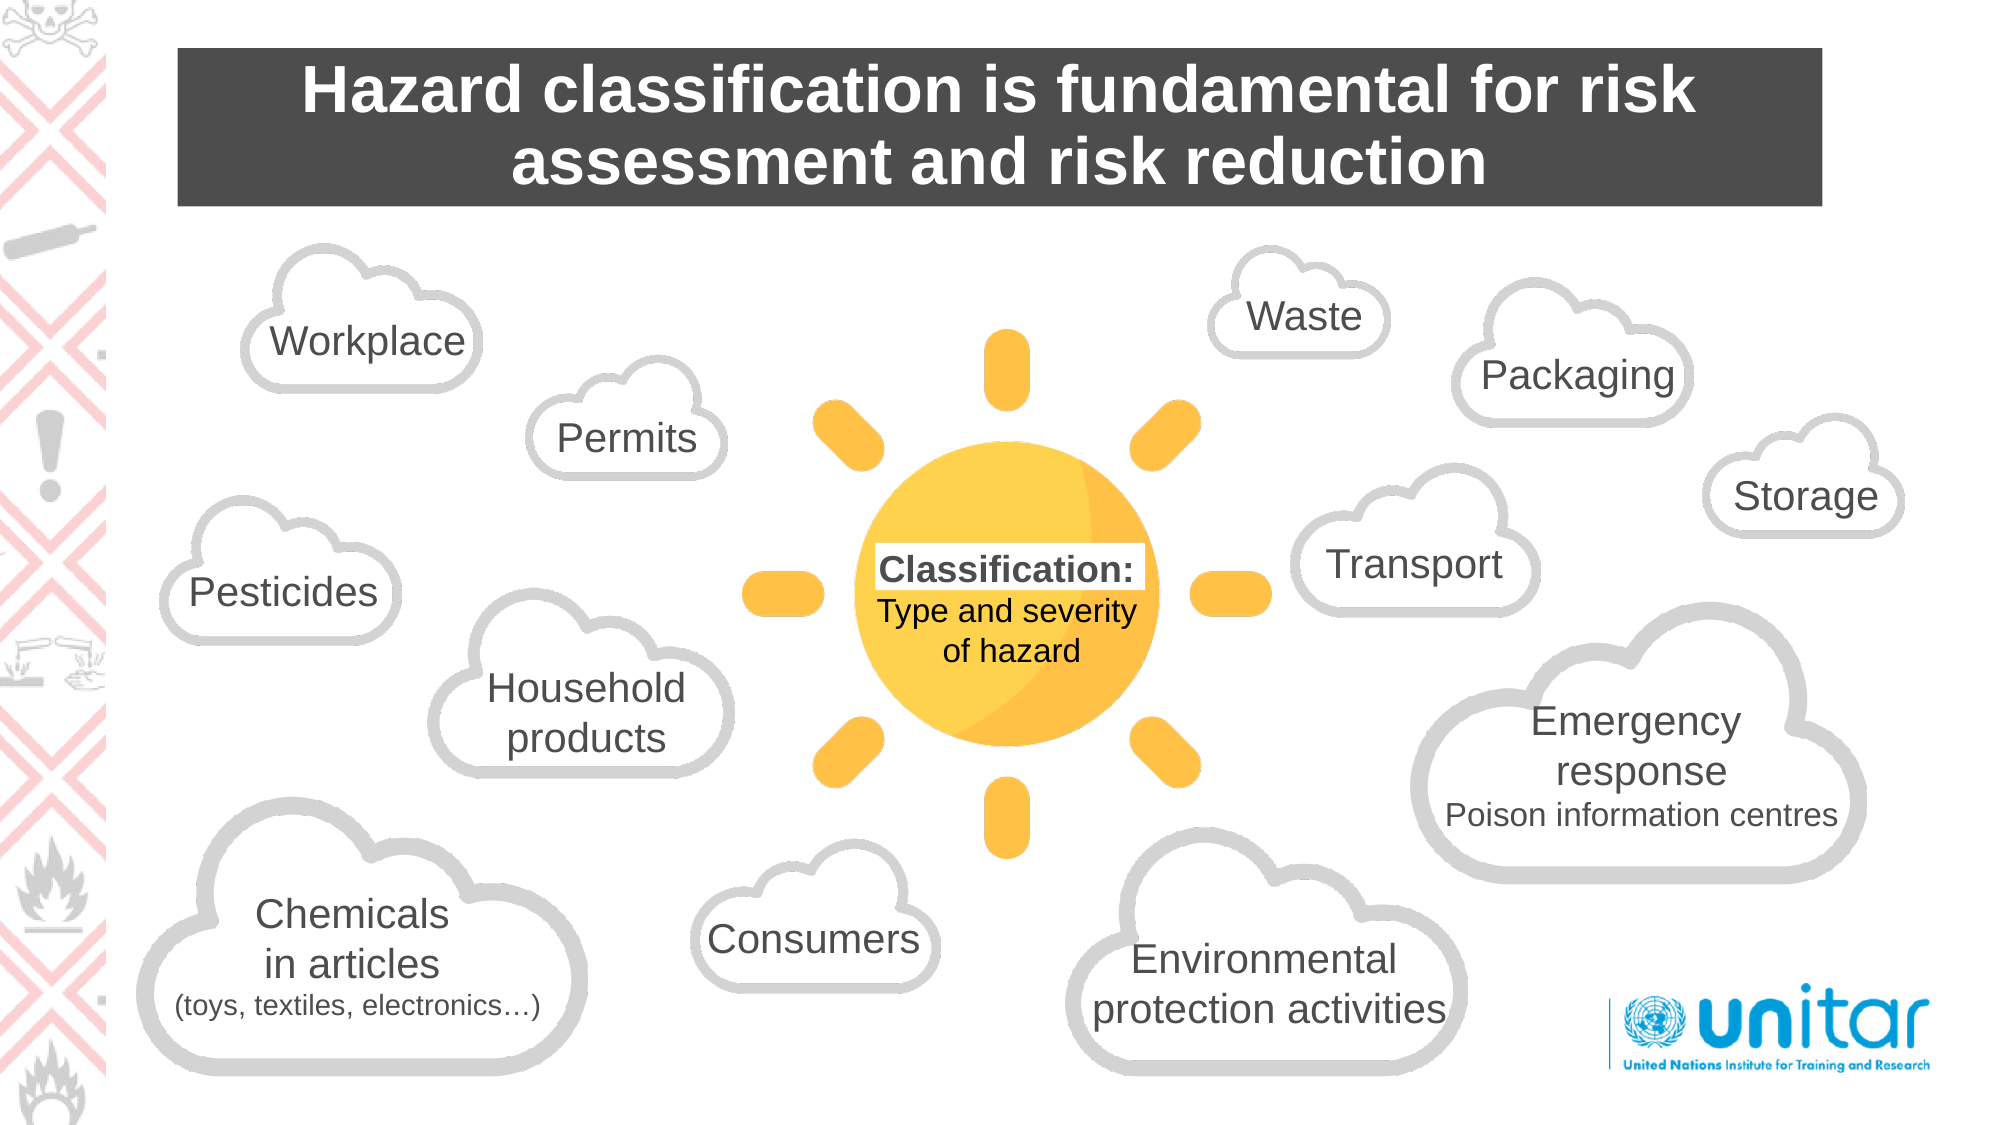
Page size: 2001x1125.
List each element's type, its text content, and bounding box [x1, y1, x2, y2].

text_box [1451, 231, 1704, 475]
picture [742, 329, 1272, 859]
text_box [427, 529, 735, 837]
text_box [993, 750, 1547, 1125]
picture [0, 0, 106, 1125]
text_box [1702, 374, 1905, 577]
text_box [1207, 210, 1391, 394]
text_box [1365, 514, 1919, 971]
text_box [1277, 415, 1551, 665]
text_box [240, 197, 493, 440]
picture [1609, 983, 1930, 1073]
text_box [159, 449, 402, 692]
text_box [677, 791, 951, 1041]
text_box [81, 710, 635, 1125]
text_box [525, 316, 728, 519]
text_box Hazard classification is fundamental for risk assessment and risk reduction [177, 48, 1823, 207]
